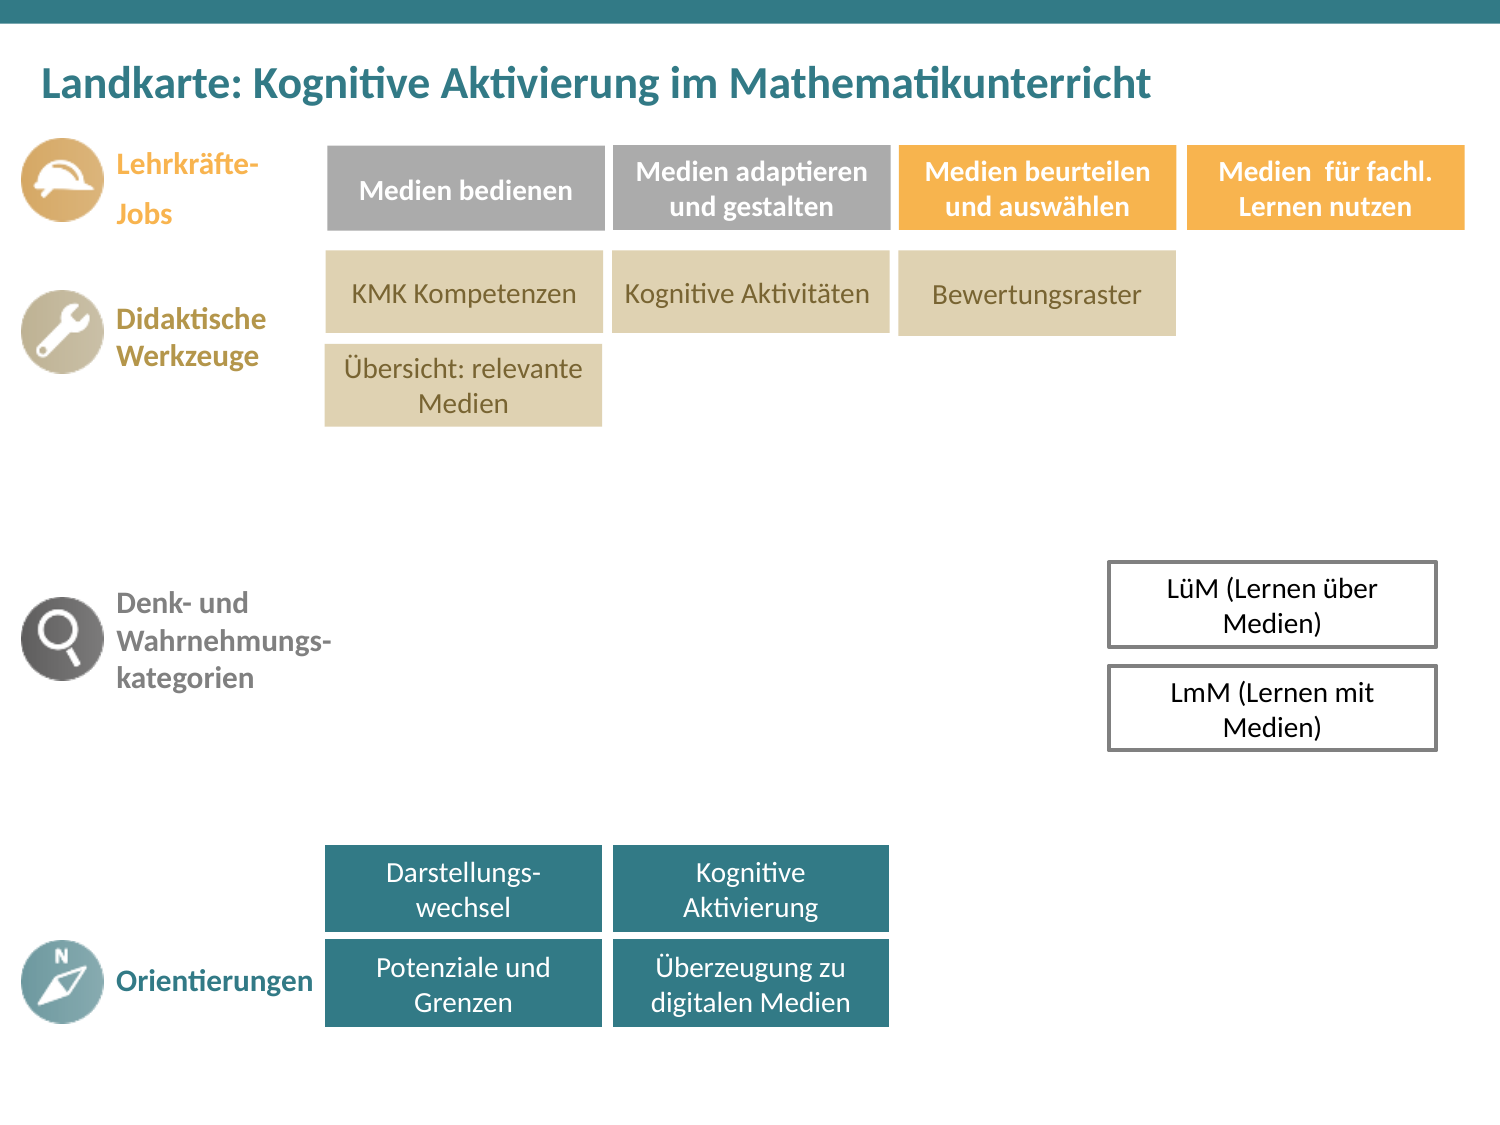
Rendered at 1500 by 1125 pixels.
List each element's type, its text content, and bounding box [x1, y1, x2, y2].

text_box Kognitive Aktivitäten [612, 250, 890, 333]
picture [20, 940, 105, 1024]
text_box Lehrkräfte- Jobs [101, 136, 274, 239]
text_box Bewertungsraster [898, 250, 1176, 336]
title Landkarte: Kognitive Aktivierung im Mathematikunterricht [41, 53, 1459, 119]
text_box Orientierungen [109, 952, 324, 1006]
text_box LmM (Lernen mit Medien) [1108, 665, 1437, 751]
picture [20, 138, 105, 222]
picture [20, 597, 105, 681]
text_box Medien bedienen [327, 145, 605, 231]
text_box Überzeugung zu digitalen Medien [612, 938, 890, 1028]
text_box Potenziale und Grenzen [324, 938, 603, 1028]
text_box Übersicht: relevante Medien [324, 343, 603, 427]
text_box LüM (Lernen über Medien) [1108, 562, 1437, 647]
picture [20, 290, 105, 374]
text_box Medien für fachl. Lernen nutzen [1187, 145, 1465, 230]
text_box KMK Kompetenzen [325, 250, 604, 333]
text_box Kognitive Aktivierung [612, 844, 890, 933]
text_box Didaktische Werkzeuge [105, 290, 282, 381]
text_box Denk- und Wahrnehmungs- kategorien [101, 575, 347, 703]
text_box Darstellungs-wechsel [324, 844, 603, 933]
text_box Medien beurteilen und auswählen [898, 145, 1177, 230]
text_box Medien adaptieren und gestalten [613, 145, 891, 230]
